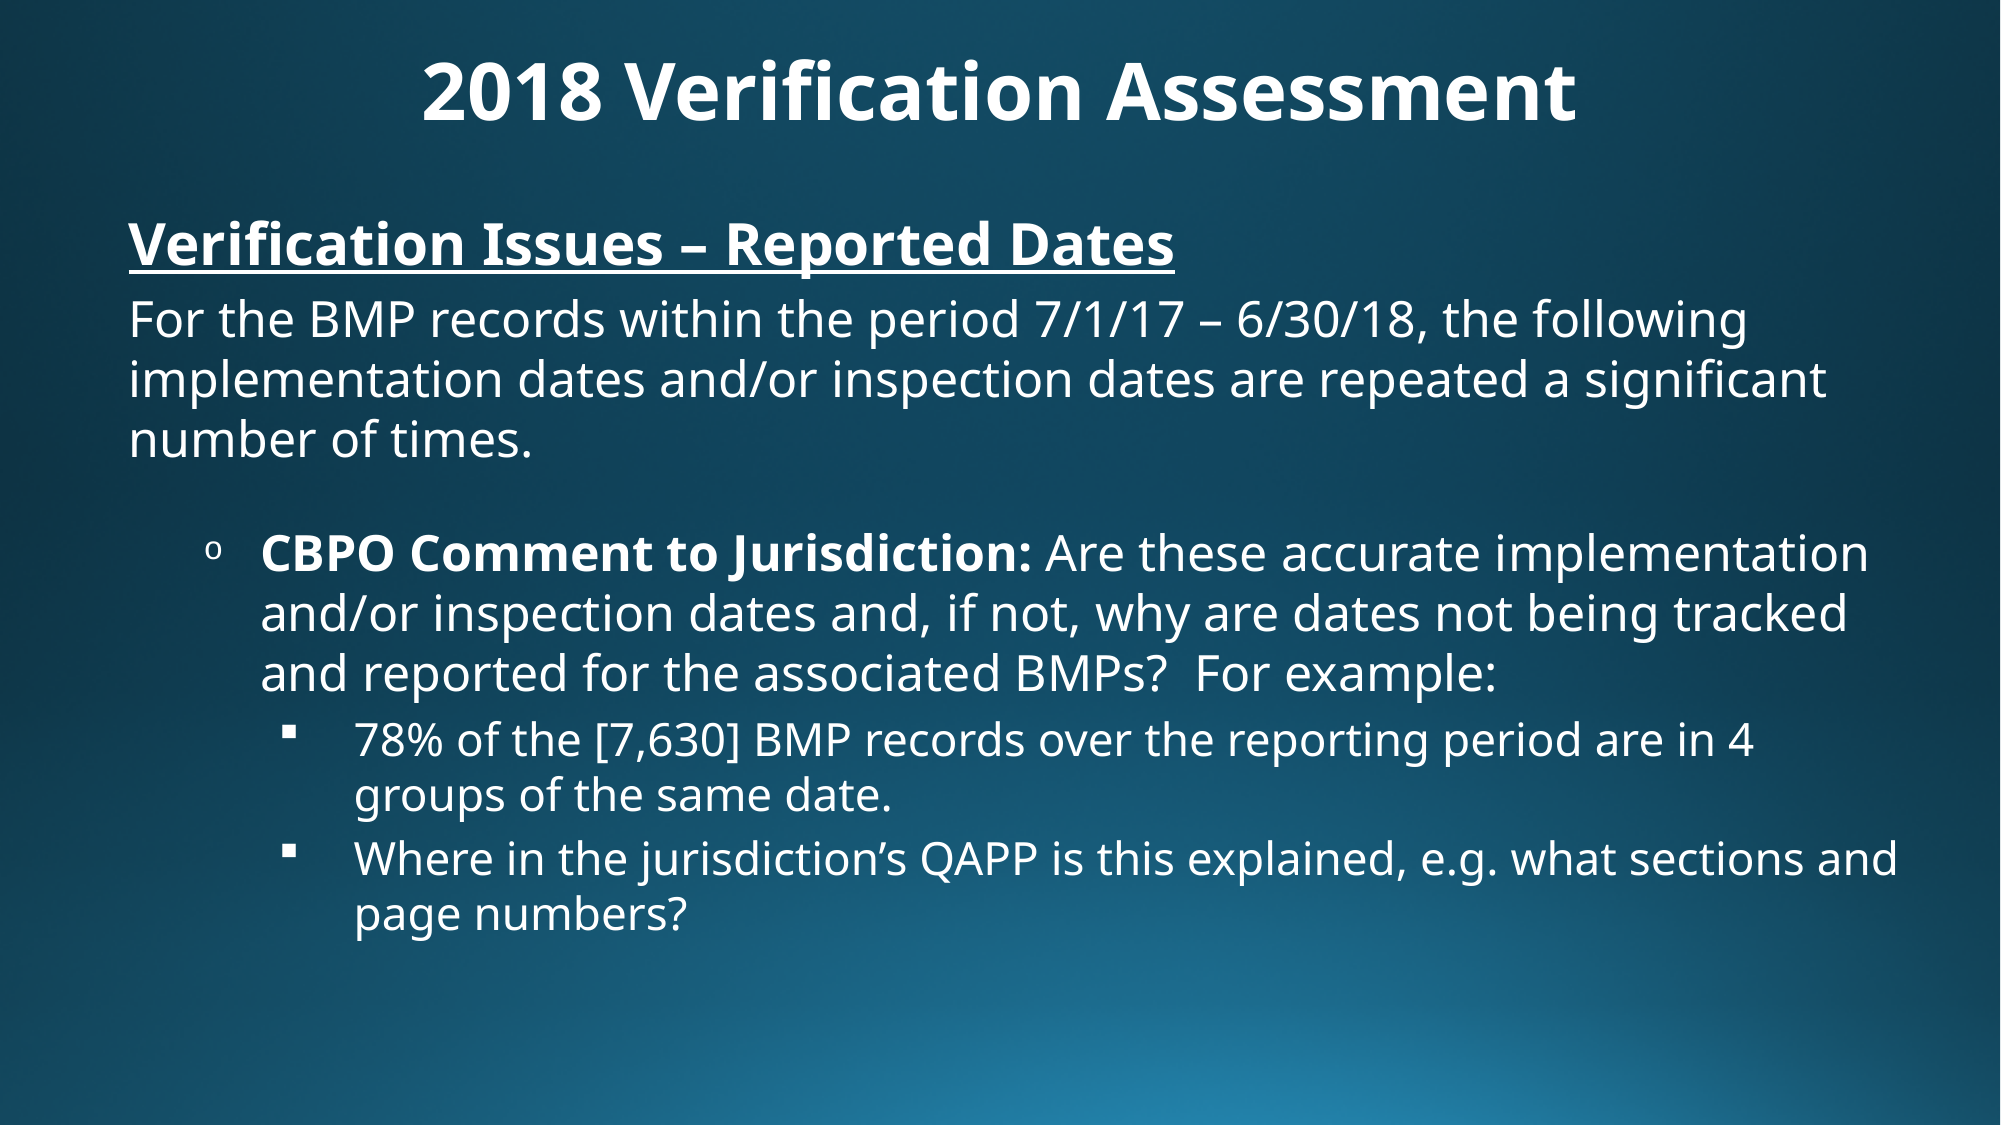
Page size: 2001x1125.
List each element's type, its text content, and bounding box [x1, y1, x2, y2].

picture [0, 0, 2001, 1125]
text_box Verification Issues – Reported Dates For the BMP records within the period 7/1/17 – 6/30/18, the following implementation dates and/or inspection dates are repeated a significant number of times. CBPO Comment to Jurisdiction: Are these accurate implementation and/or inspection dates and, if not, why are dates not being tracked and reported for the associated BMPs? For example: 78% of the [7,630] BMP records over the reporting period are in 4 groups of the same date. Where in the jurisdiction’s QAPP is this explained, e.g. what sections and page numbers? [114, 199, 1925, 1011]
title 2018 Verification Assessment [406, 32, 1594, 158]
